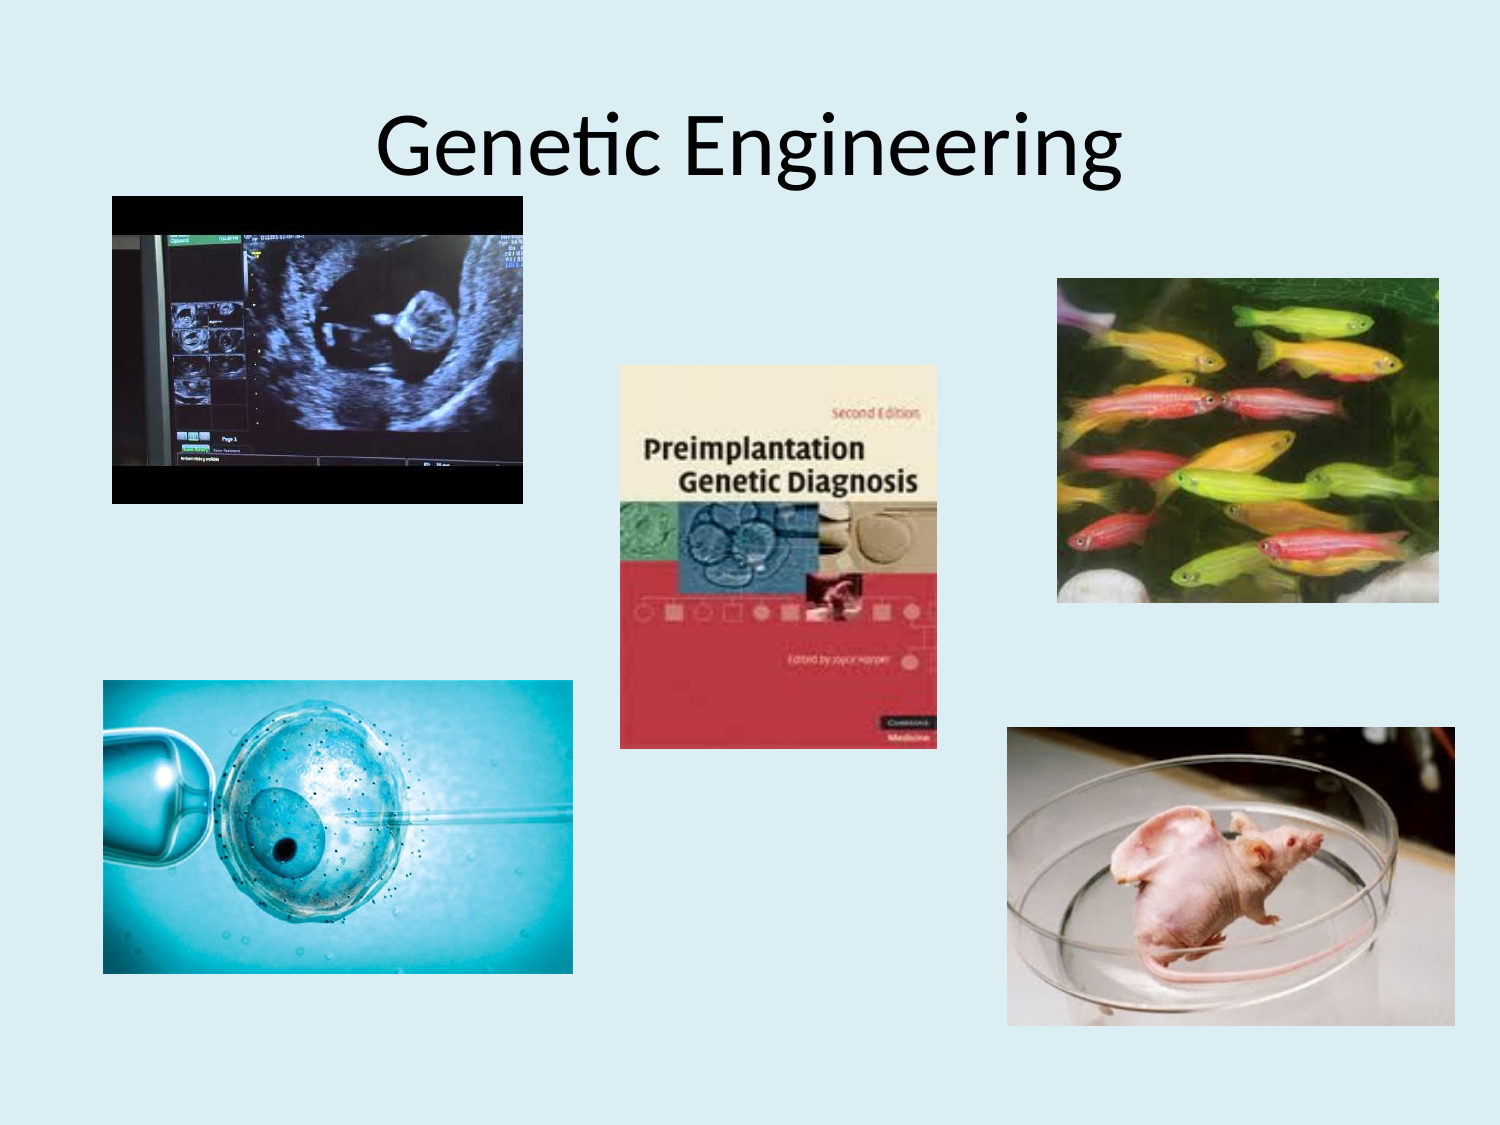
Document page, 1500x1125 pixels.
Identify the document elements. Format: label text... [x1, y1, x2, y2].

picture [619, 365, 937, 749]
title Genetic Engineering [75, 45, 1425, 233]
picture [103, 680, 573, 975]
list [112, 195, 523, 504]
picture [1006, 727, 1455, 1026]
picture [1057, 278, 1440, 603]
